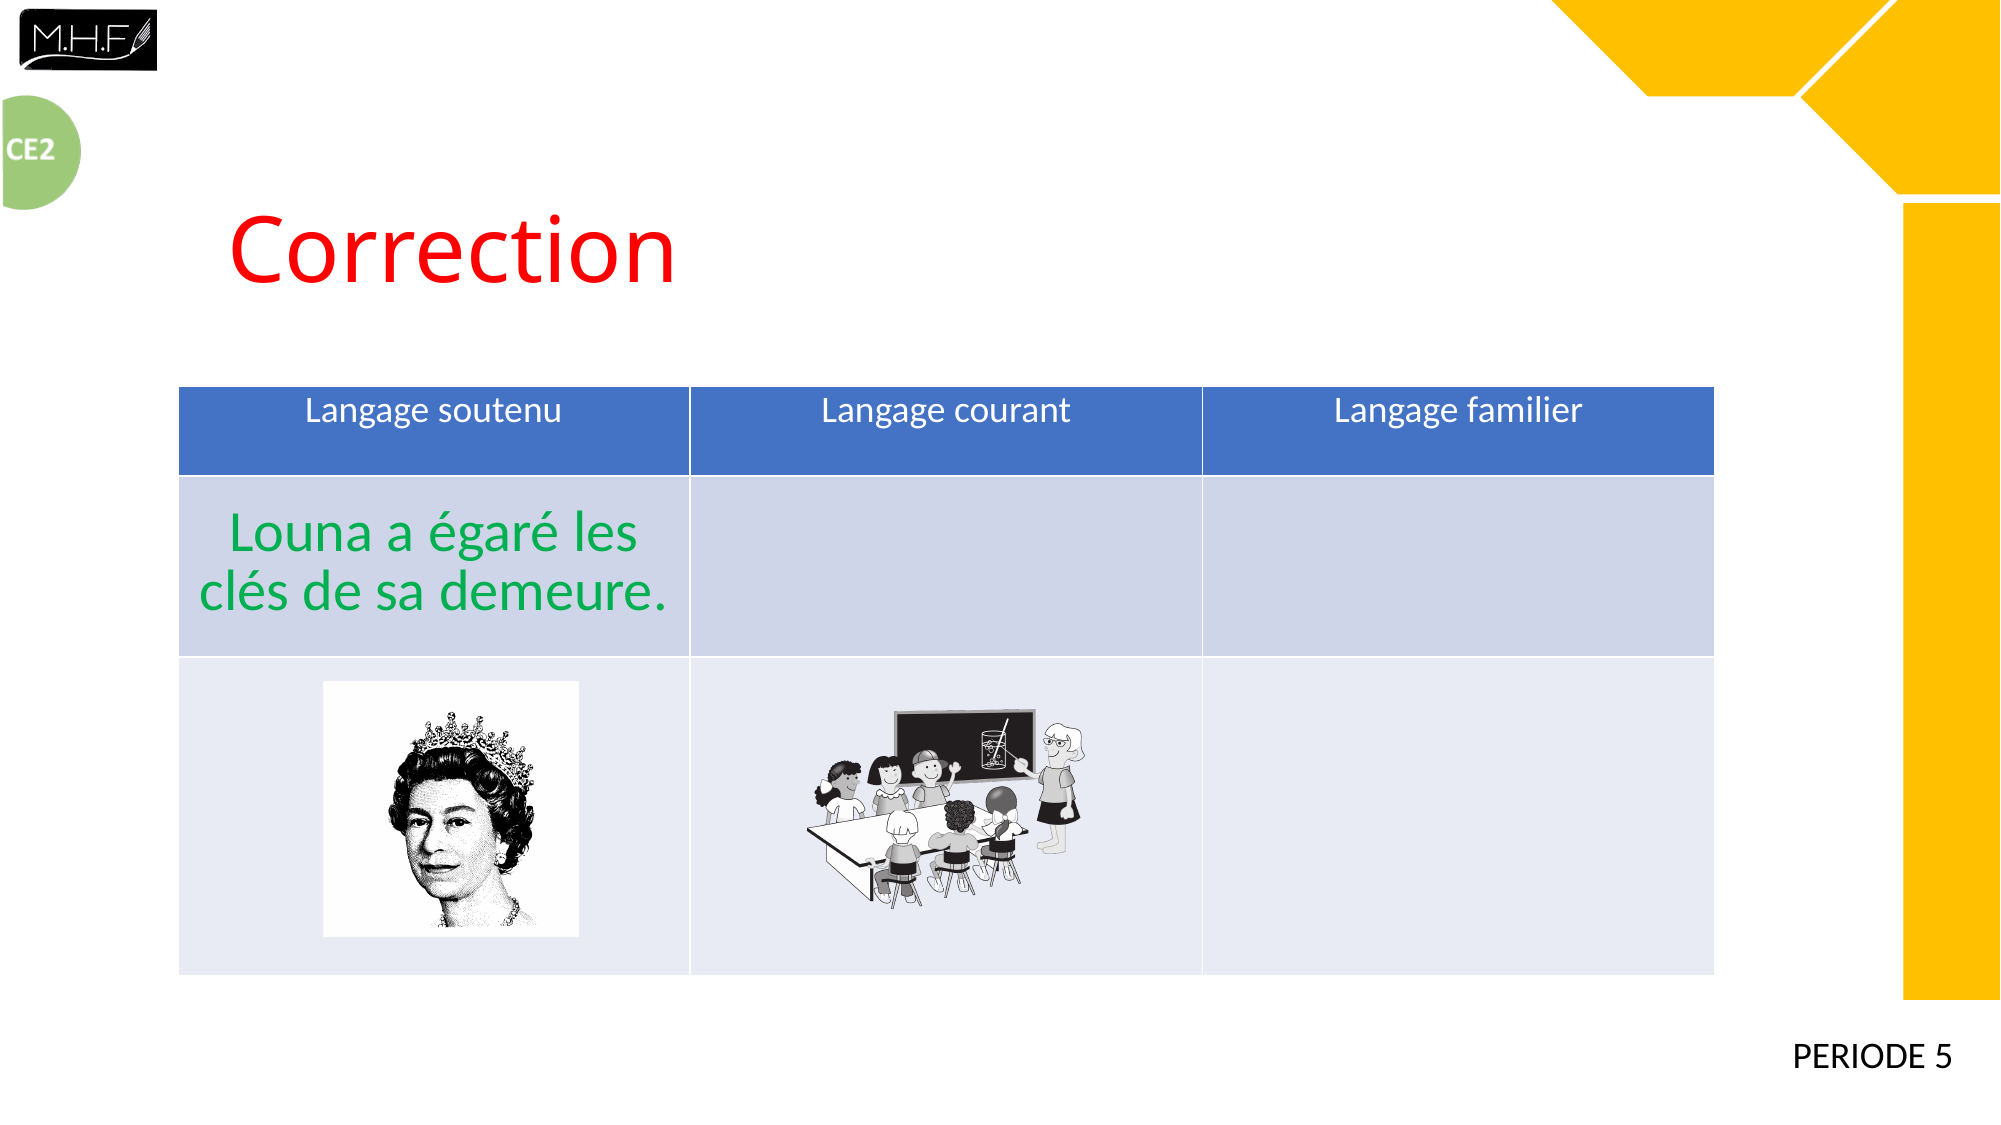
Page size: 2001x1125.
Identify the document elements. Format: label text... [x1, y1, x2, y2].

table_cell [1203, 477, 1714, 656]
picture [323, 681, 579, 937]
picture [16, 7, 157, 74]
table_cell [1203, 658, 1714, 975]
text_box [1902, 202, 2000, 1001]
table_header Langage courant [691, 387, 1202, 475]
table_cell [691, 658, 1202, 975]
table_cell [691, 477, 1202, 656]
text_box PERIODE 5 [1364, 1023, 1969, 1125]
table_cell Louna a égaré les clés de sa demeure. [179, 477, 689, 656]
picture [0, 95, 101, 210]
text_box [1799, 0, 2000, 196]
picture [807, 708, 1085, 909]
title Correction [212, 96, 1623, 386]
table_header Langage familier [1203, 387, 1714, 475]
table_header Langage soutenu [179, 387, 689, 475]
text_box [1549, 0, 1892, 98]
table_cell [179, 658, 689, 975]
